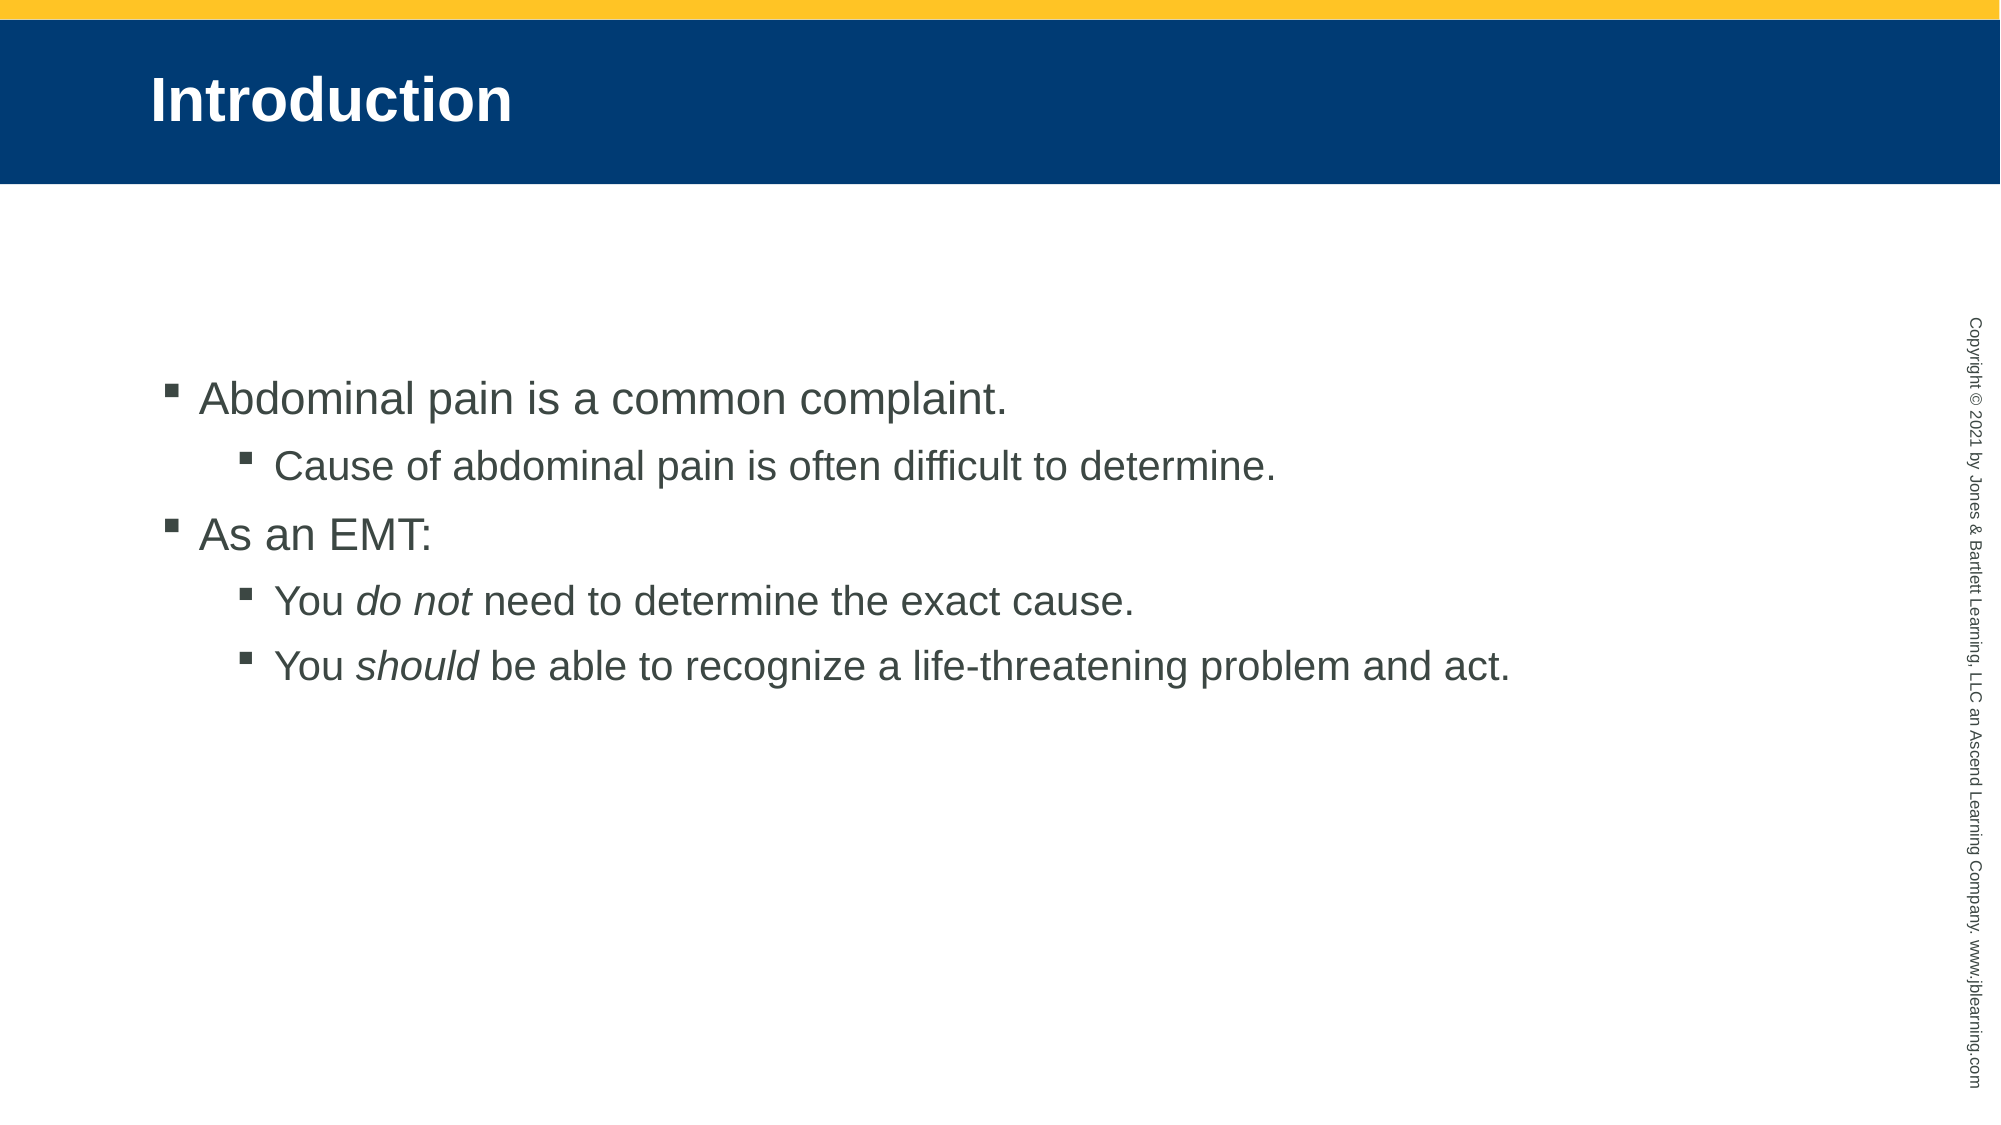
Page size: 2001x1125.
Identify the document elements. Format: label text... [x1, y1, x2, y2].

list Abdominal pain is a common complaint. Cause of abdominal pain is often difficult to determine. As an EMT: You do not need to determine the exact cause. You should be able to recognize a life-threatening problem and act. [146, 361, 1859, 1016]
title Introduction [0, 19, 2000, 185]
